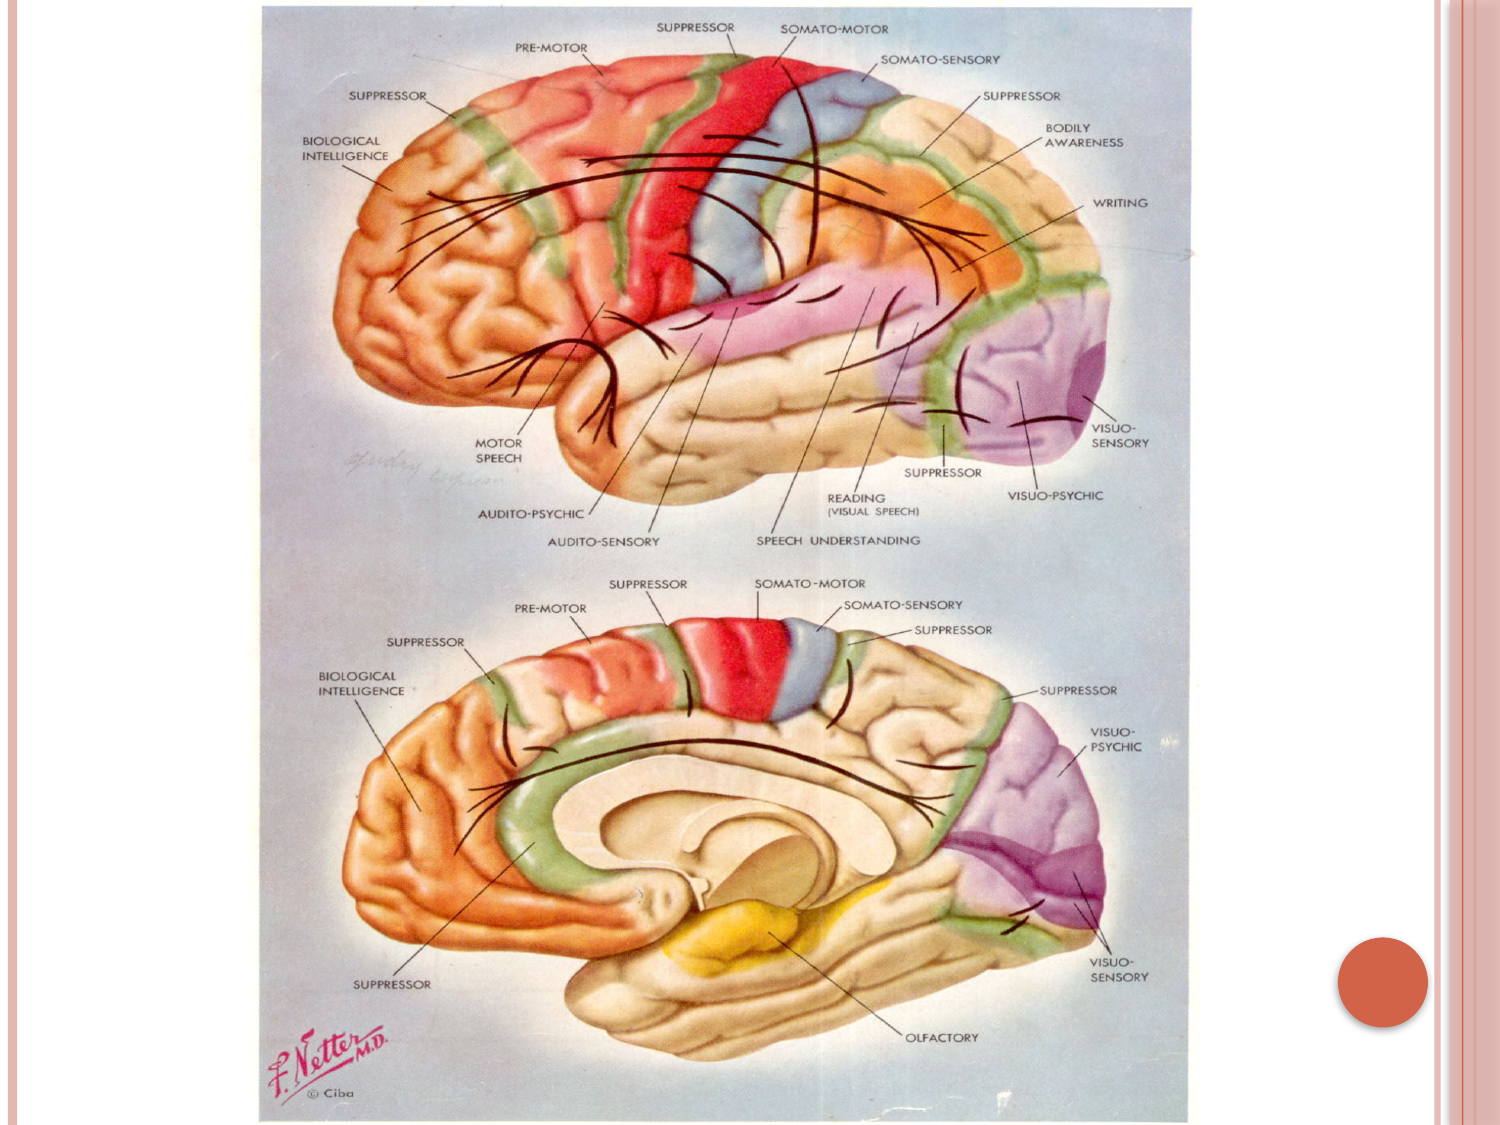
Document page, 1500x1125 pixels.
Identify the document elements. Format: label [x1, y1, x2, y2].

picture [249, 0, 1201, 1125]
